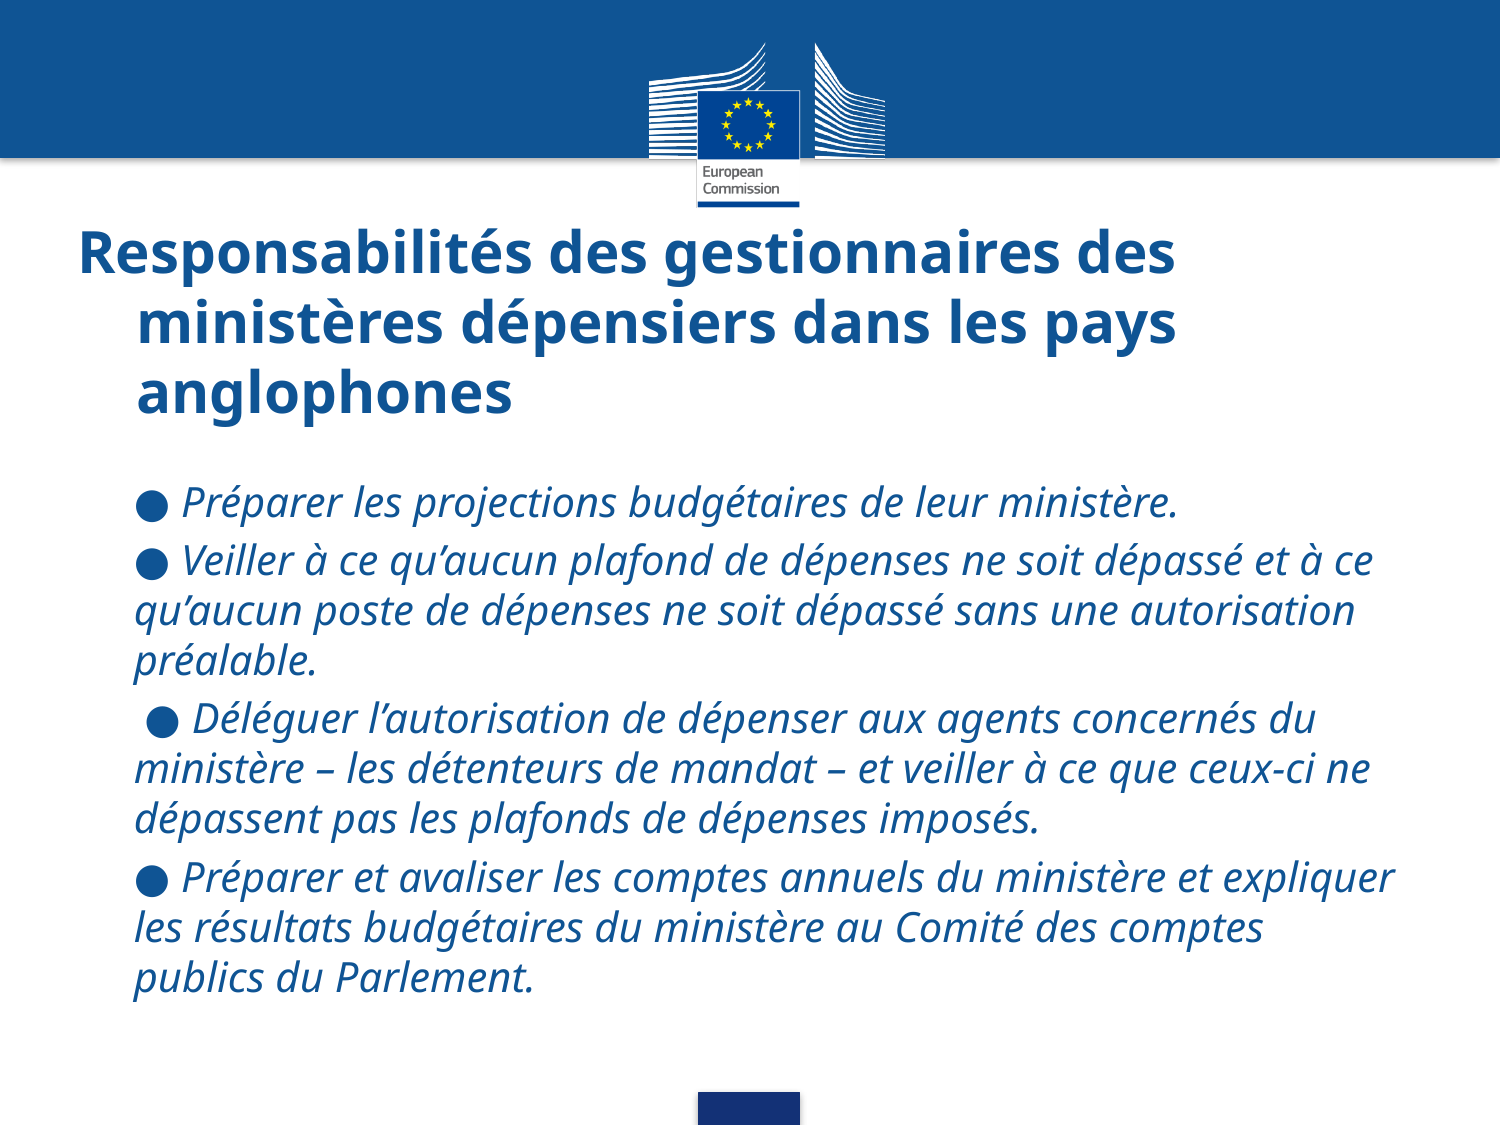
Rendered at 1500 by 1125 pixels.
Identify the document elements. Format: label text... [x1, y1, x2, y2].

list ● Préparer les projections budgétaires de leur ministère. ● Veiller à ce qu’aucun plafond de dépenses ne soit dépassé et à ce qu’aucun poste de dépenses ne soit dépassé sans une autorisation préalable. ● Déléguer l’autorisation de dépenser aux agents concernés du ministère – les détenteurs de mandat – et veiller à ce que ceux-ci ne dépassent pas les plafonds de dépenses imposés. ● Préparer et avaliser les comptes annuels du ministère et expliquer les résultats budgétaires du ministère au Comité des comptes publics du Parlement. [62, 467, 1413, 1048]
title Responsabilités des gestionnaires des ministères dépensiers dans les pays anglophones [62, 243, 1413, 398]
picture [649, 42, 885, 208]
